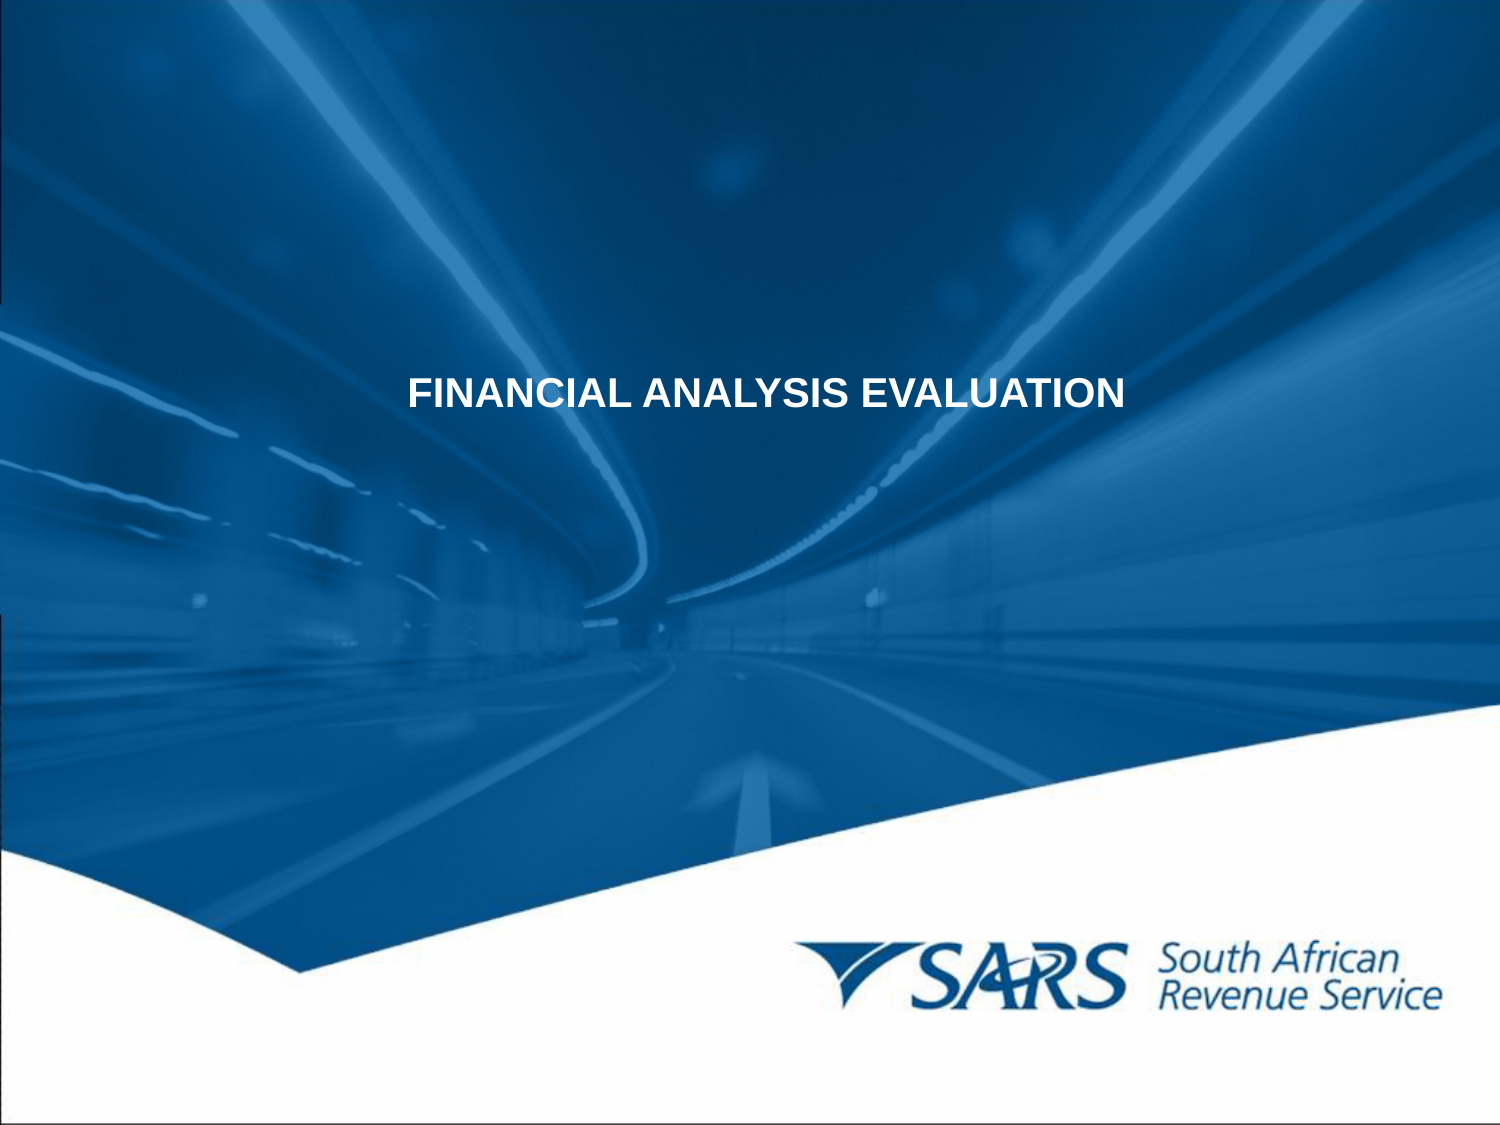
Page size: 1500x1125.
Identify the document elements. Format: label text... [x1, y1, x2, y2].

picture [0, 0, 1500, 1125]
subtitle FINANCIAL ANALYSIS EVALUATION [90, 365, 1443, 417]
